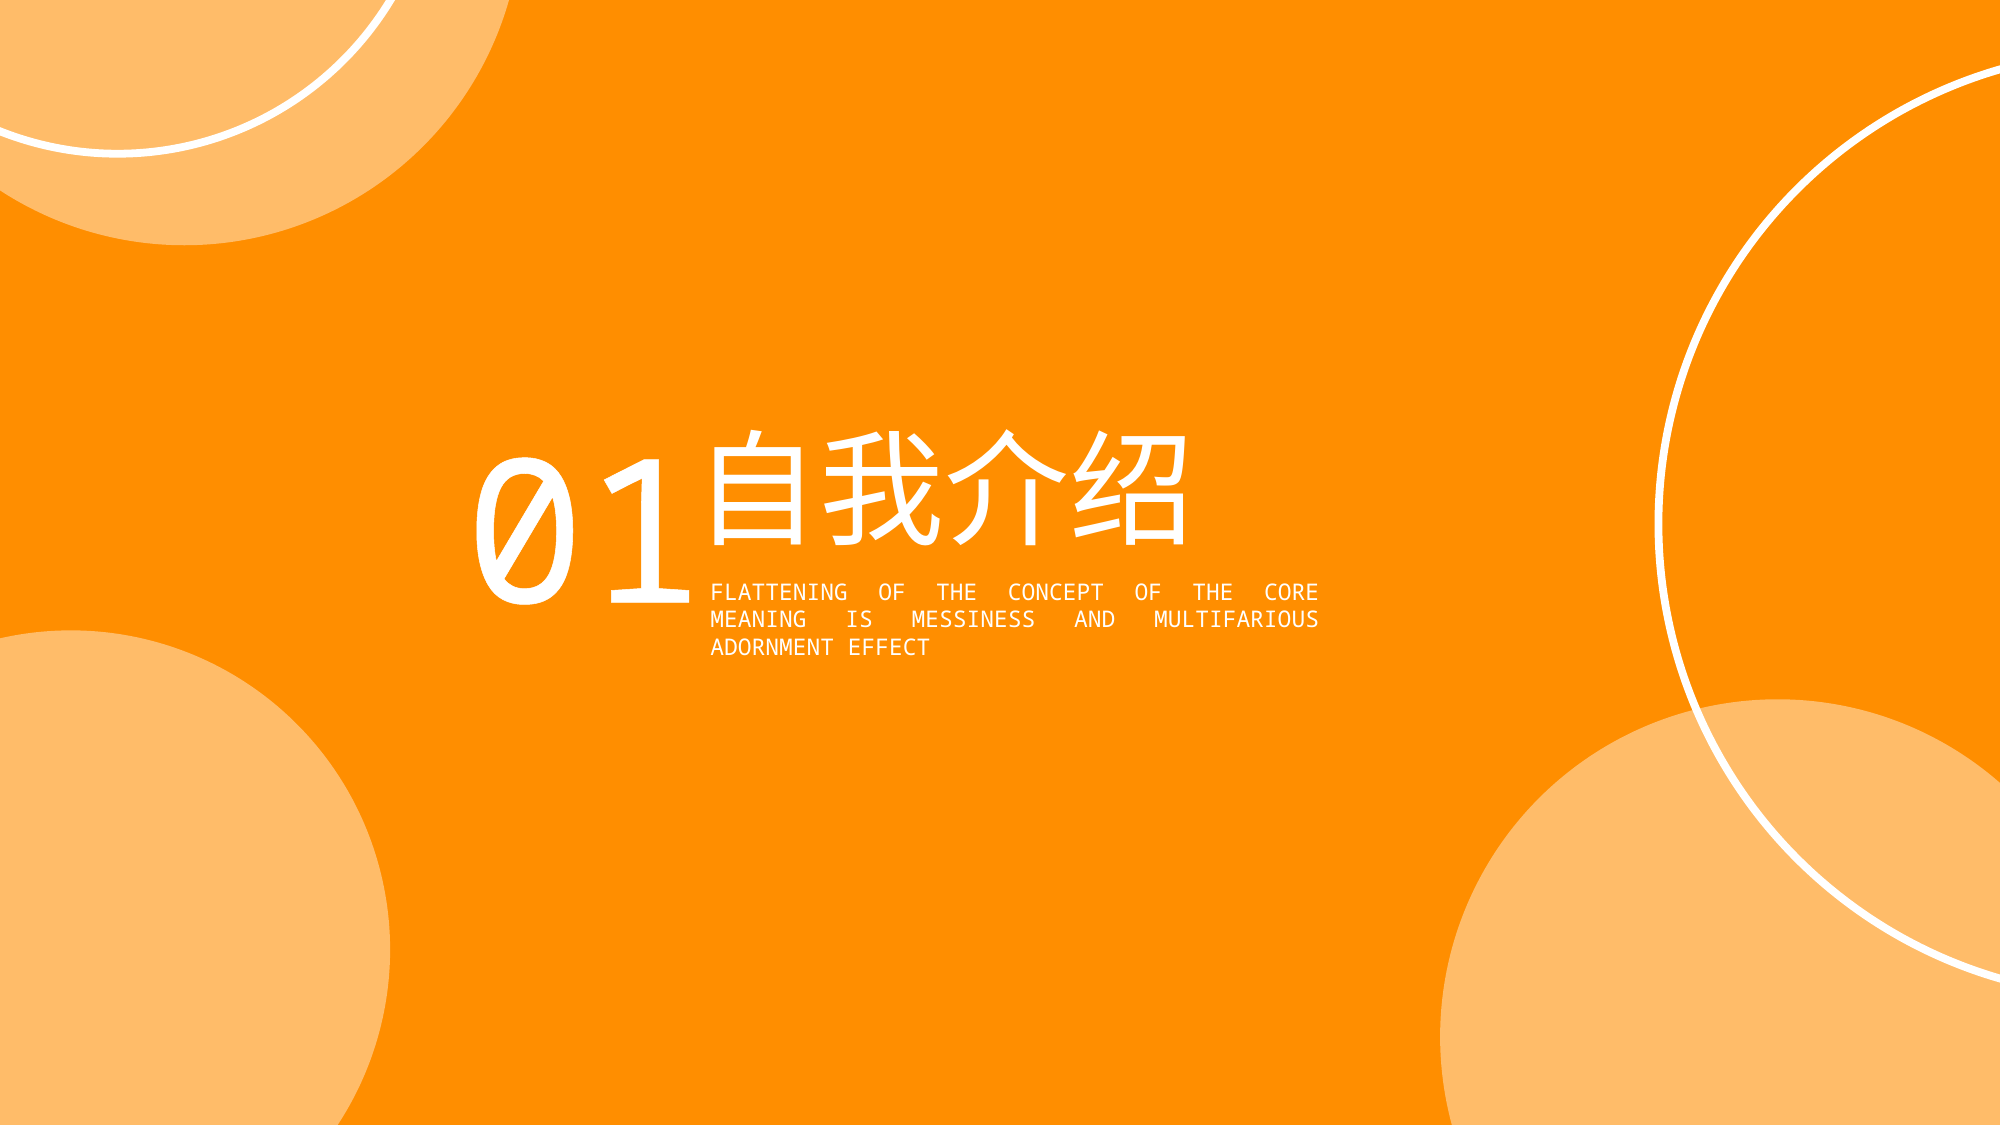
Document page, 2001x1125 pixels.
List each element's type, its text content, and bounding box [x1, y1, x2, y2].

text_box [1439, 698, 2000, 1125]
text_box [0, 629, 392, 1125]
text_box [0, 0, 511, 247]
text_box FLATTENING OF THE CONCEPT OF THE CORE MEANING IS MESSINESS AND MULTIFARIOUS ADORNMENT EFFECT [695, 570, 1334, 668]
text_box [0, 0, 392, 155]
text_box 自我介绍 [679, 403, 1496, 569]
text_box [1657, 68, 2000, 780]
text_box 01 [392, 395, 778, 650]
